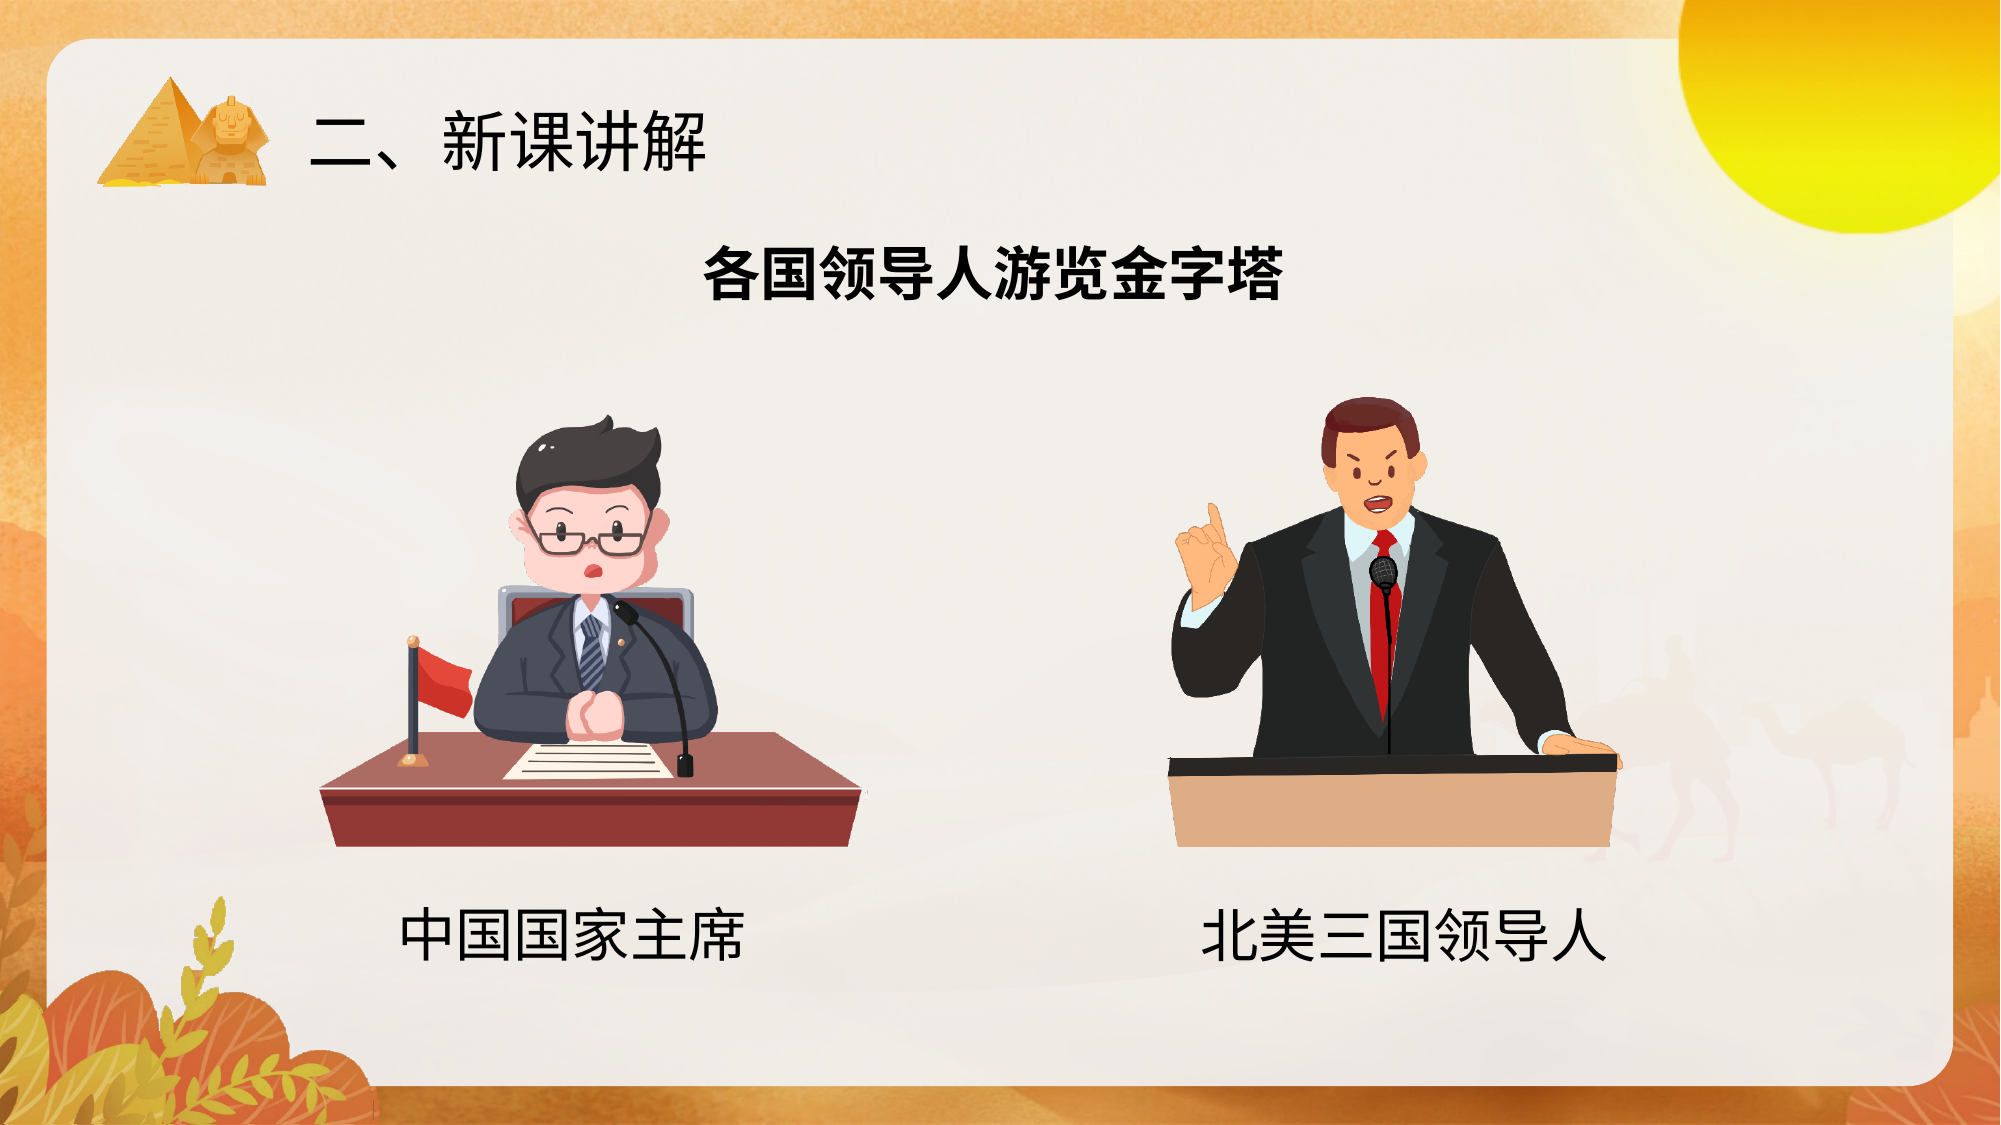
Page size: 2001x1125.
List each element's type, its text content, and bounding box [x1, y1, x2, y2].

text_box 北美三国领导人 [1185, 892, 1624, 977]
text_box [84, 51, 726, 199]
picture [0, 0, 2001, 1125]
text_box 中国国家主席 [382, 952, 762, 975]
text_box 各国领导人游览金字塔 [687, 229, 1301, 315]
